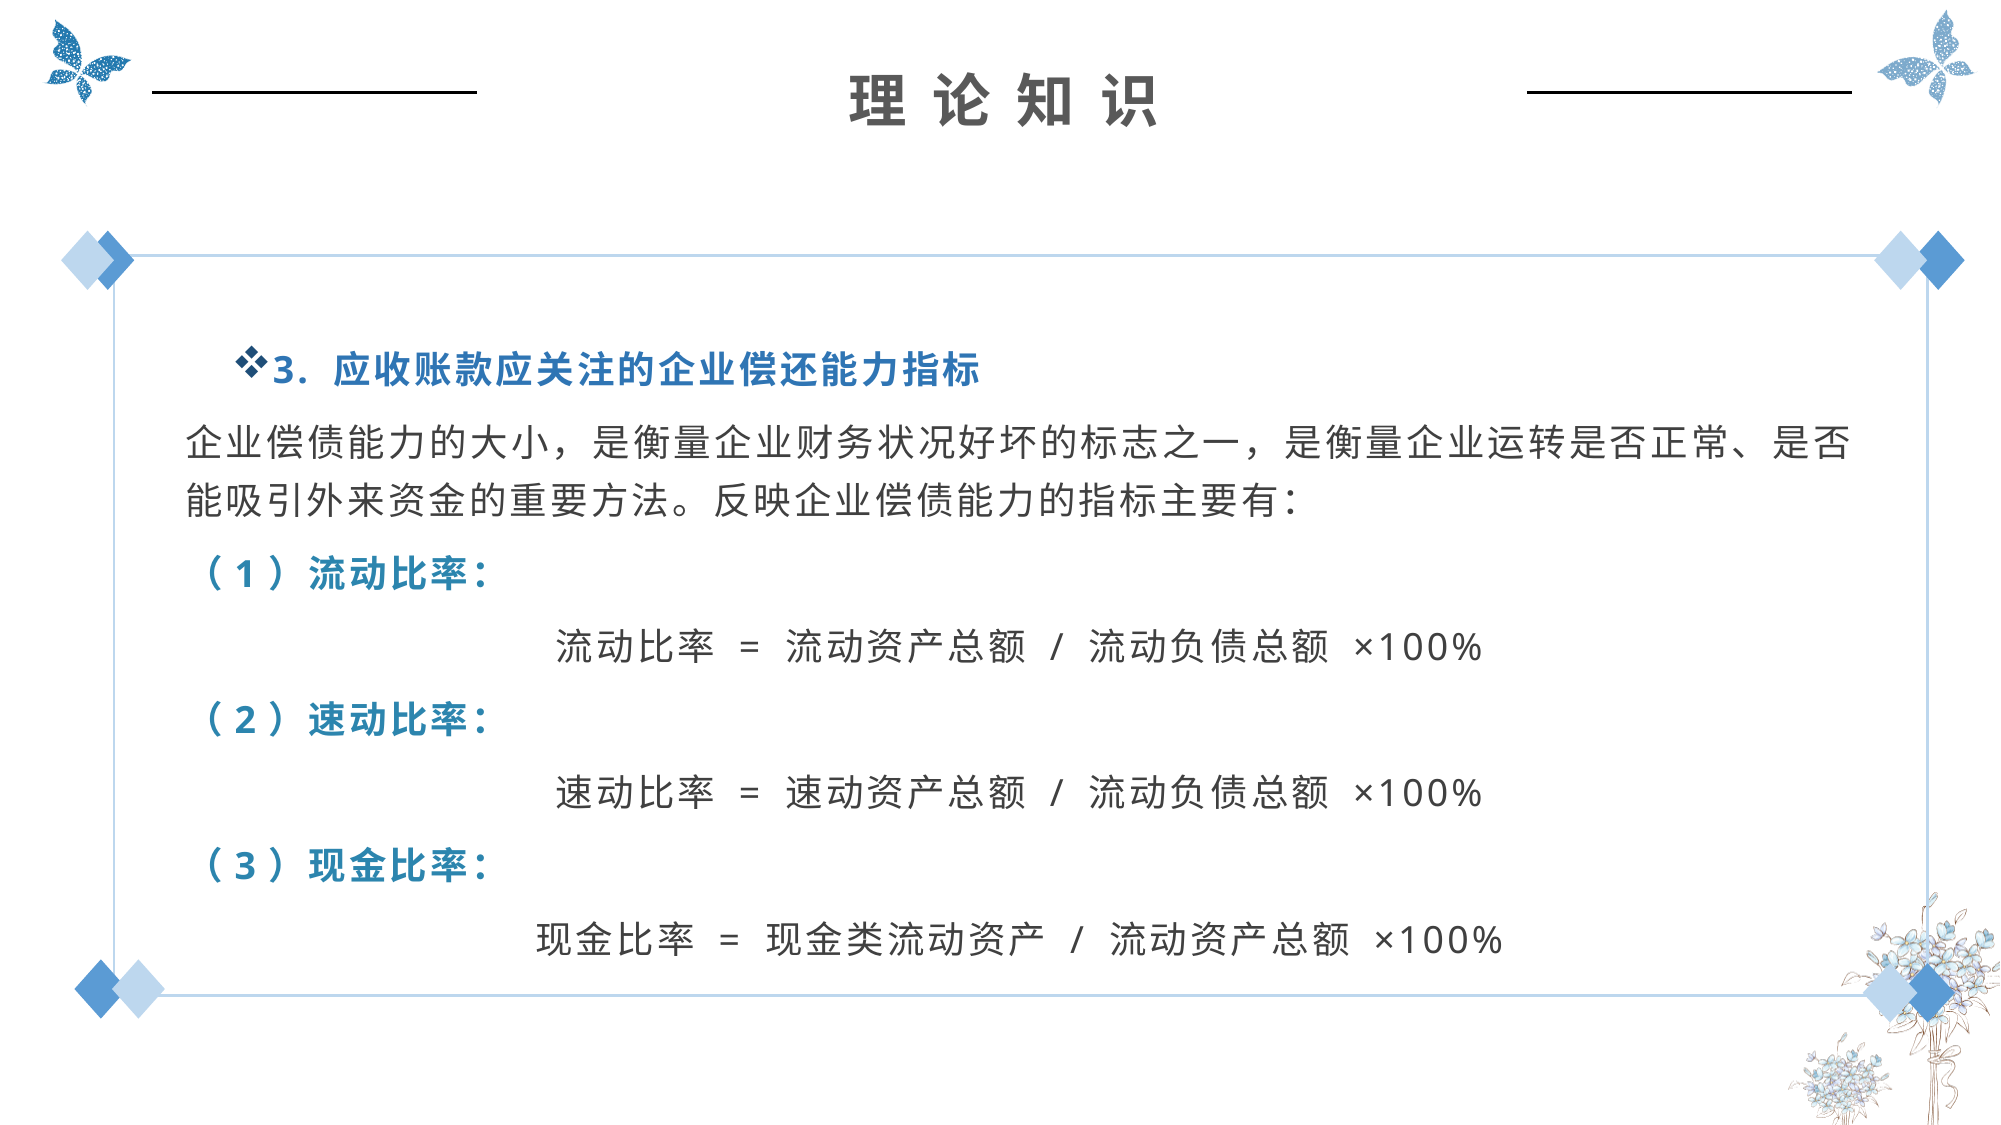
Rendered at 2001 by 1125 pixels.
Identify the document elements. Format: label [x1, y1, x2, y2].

picture [1788, 892, 2000, 1125]
text_box [61, 230, 1965, 1023]
text_box [151, 55, 1852, 142]
